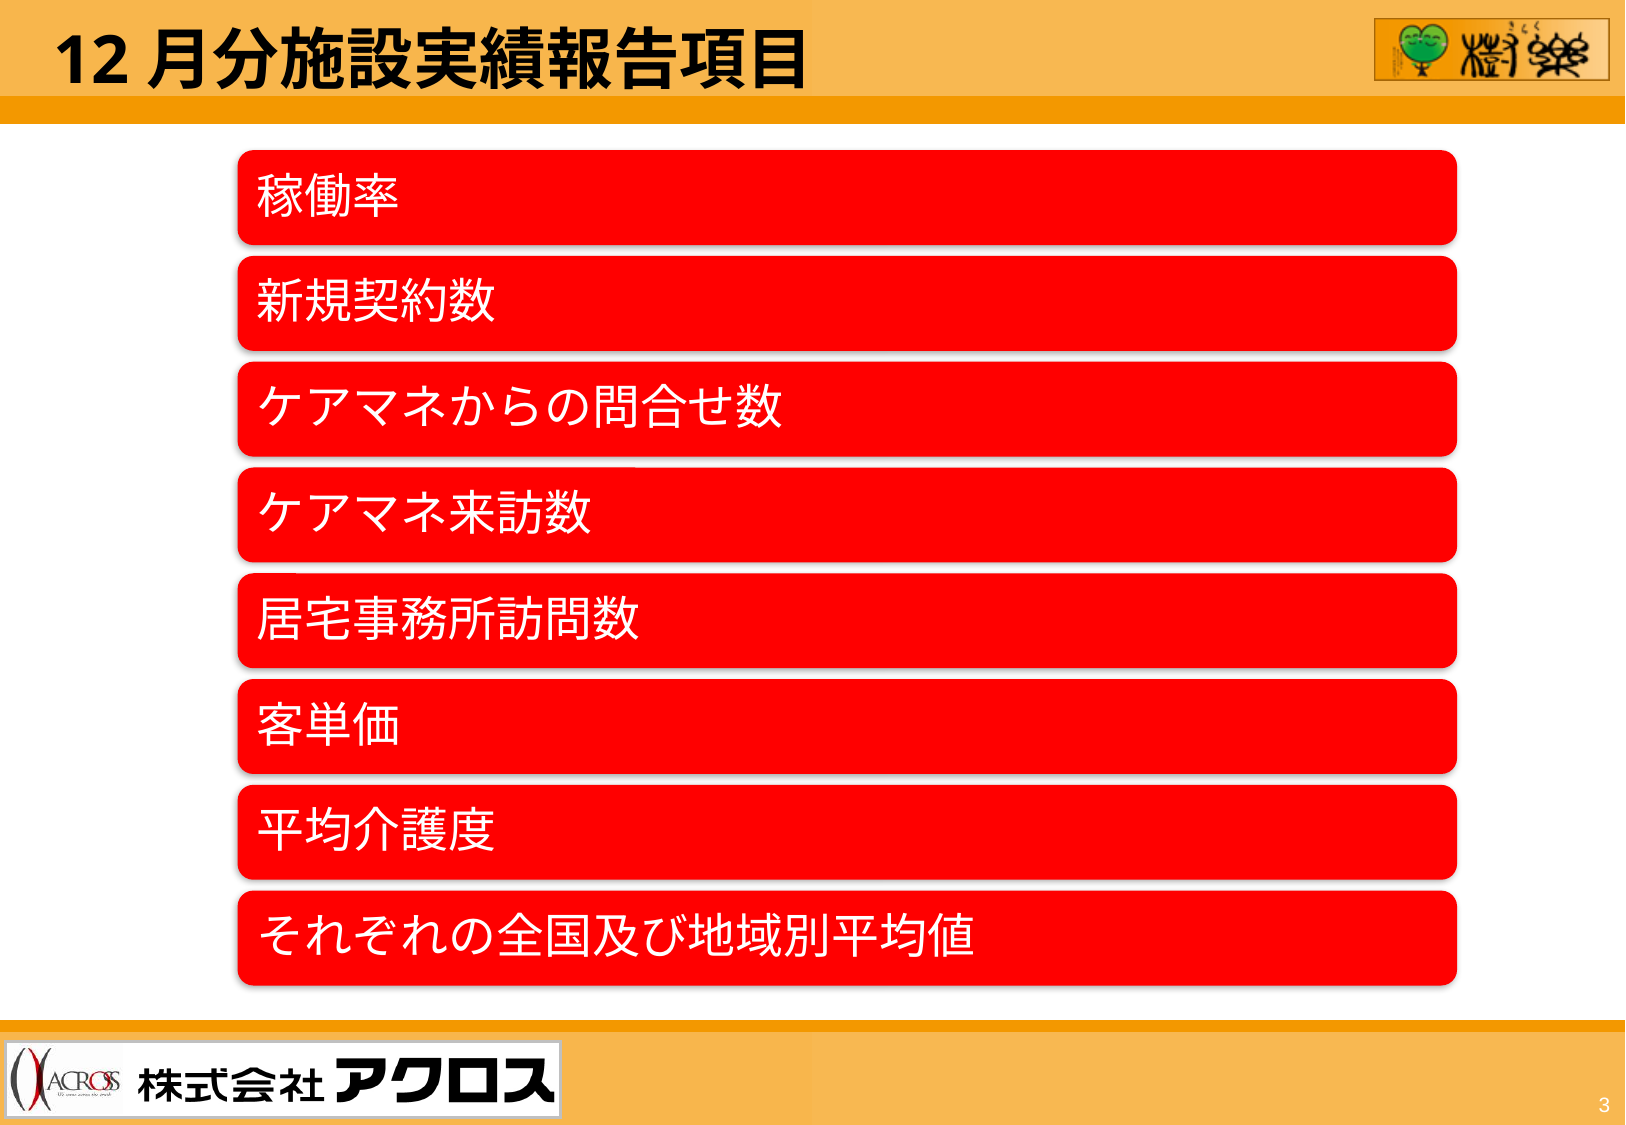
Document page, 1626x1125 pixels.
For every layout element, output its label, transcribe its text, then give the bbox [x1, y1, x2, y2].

slide_number 3 [1452, 1082, 1625, 1125]
text_box 12月分施設実績報告項目 [38, 0, 982, 96]
picture [0, 0, 1625, 124]
picture [0, 1020, 1625, 1125]
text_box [237, 141, 1458, 994]
